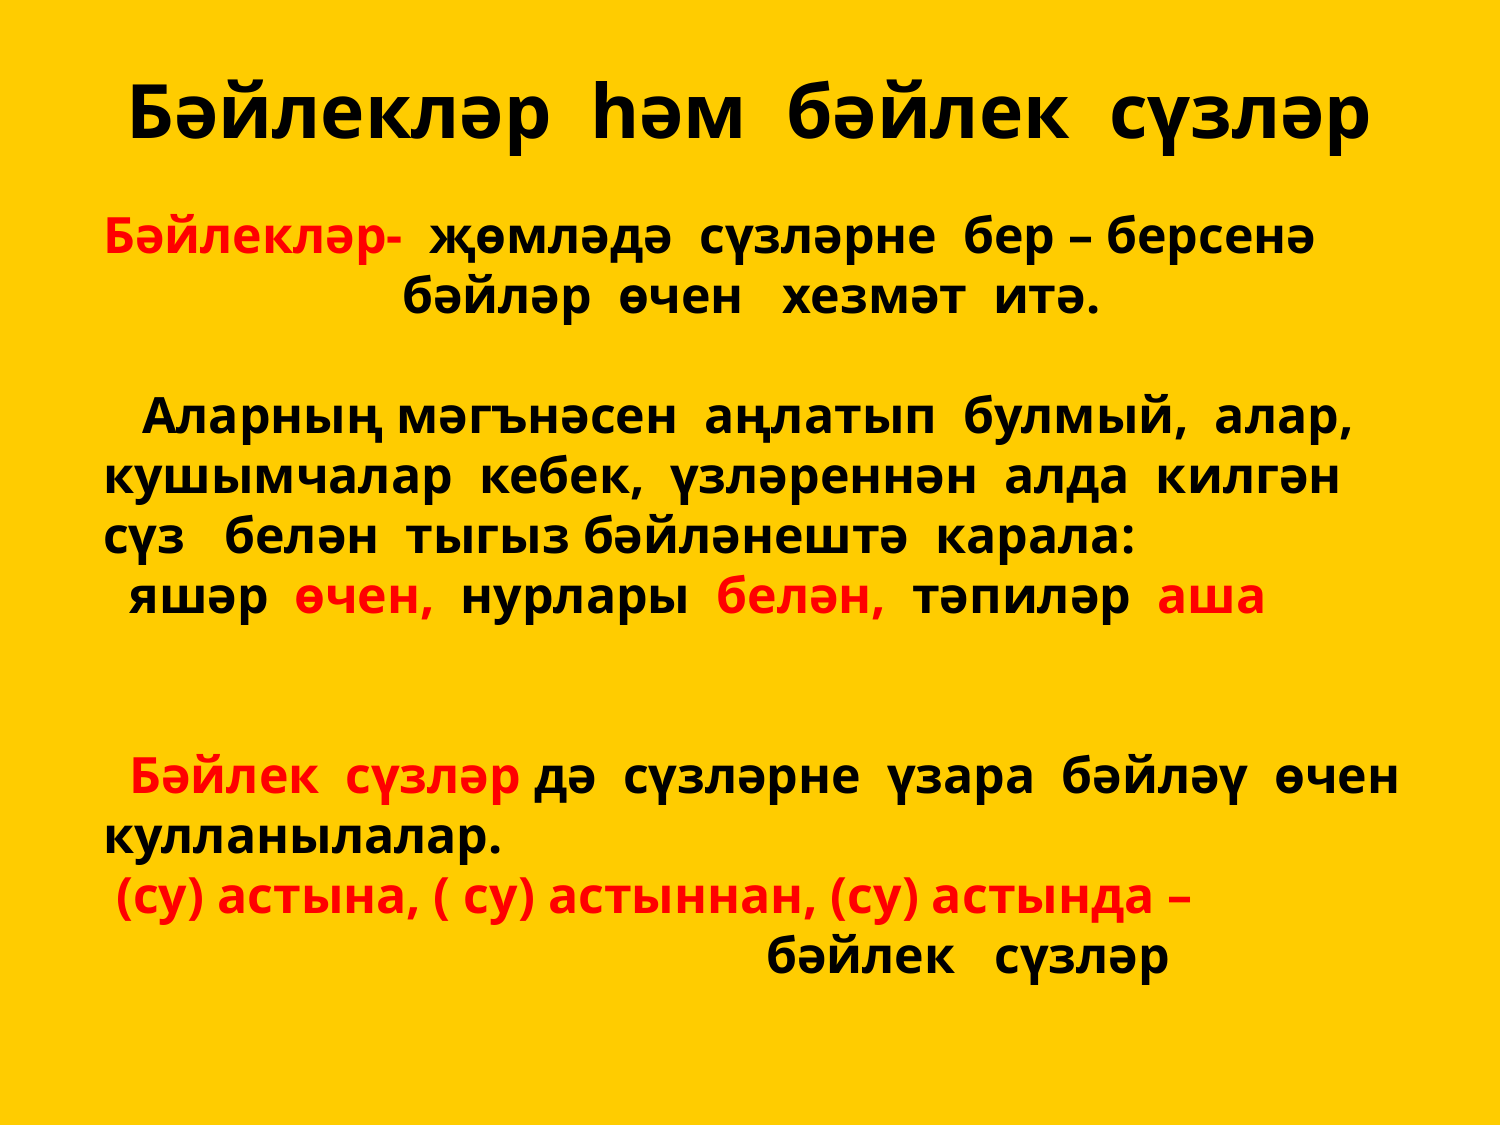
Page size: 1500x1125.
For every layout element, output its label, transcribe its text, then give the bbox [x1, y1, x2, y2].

text_box Бәйлекләр- җөмләдә сүзләрне бер – берсенә бәйләр өчен хезмәт итә. Аларның мәгънәсен аңлатып булмый, алар, кушымчалар кебек, үзләреннән алда килгән сүз белән тыгыз бәйләнештә карала: яшәр өчен, нурлары белән, тәпиләр аша Бәйлек сүзләр дә сүзләрне үзара бәйләү өчен кулланылалар. (су) астына, ( су) астыннан, (су) астында – бәйлек сүзләр [88, 196, 1436, 992]
title Бәйлекләр һәм бәйлек сүзләр [75, 45, 1425, 173]
